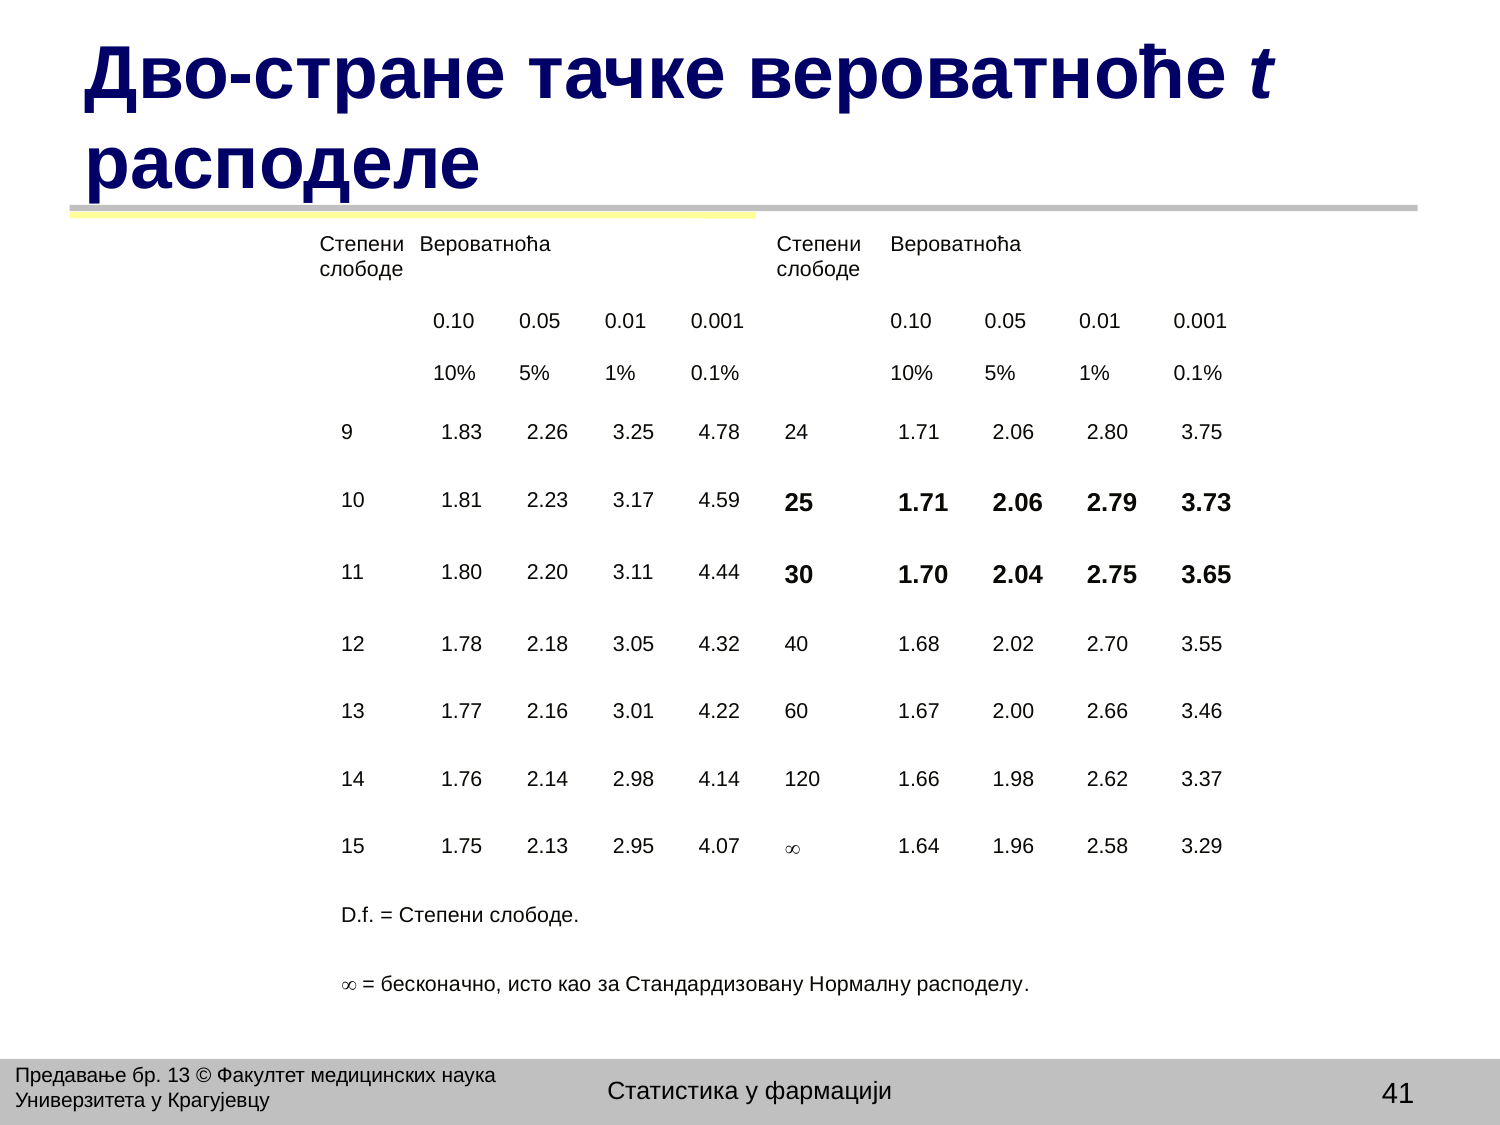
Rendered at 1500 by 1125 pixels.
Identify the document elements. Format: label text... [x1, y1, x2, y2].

slide_number Предавање бр. 13 © Факултет медицинских наука Универзитета у Крагујевцу [0, 1053, 614, 1108]
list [296, 218, 1315, 1056]
title Дво-стране тачке вероватноће t расподеле [69, 19, 1426, 208]
footer Статистика у фармацији [512, 1066, 988, 1125]
slide_number 41 [1079, 1066, 1430, 1125]
